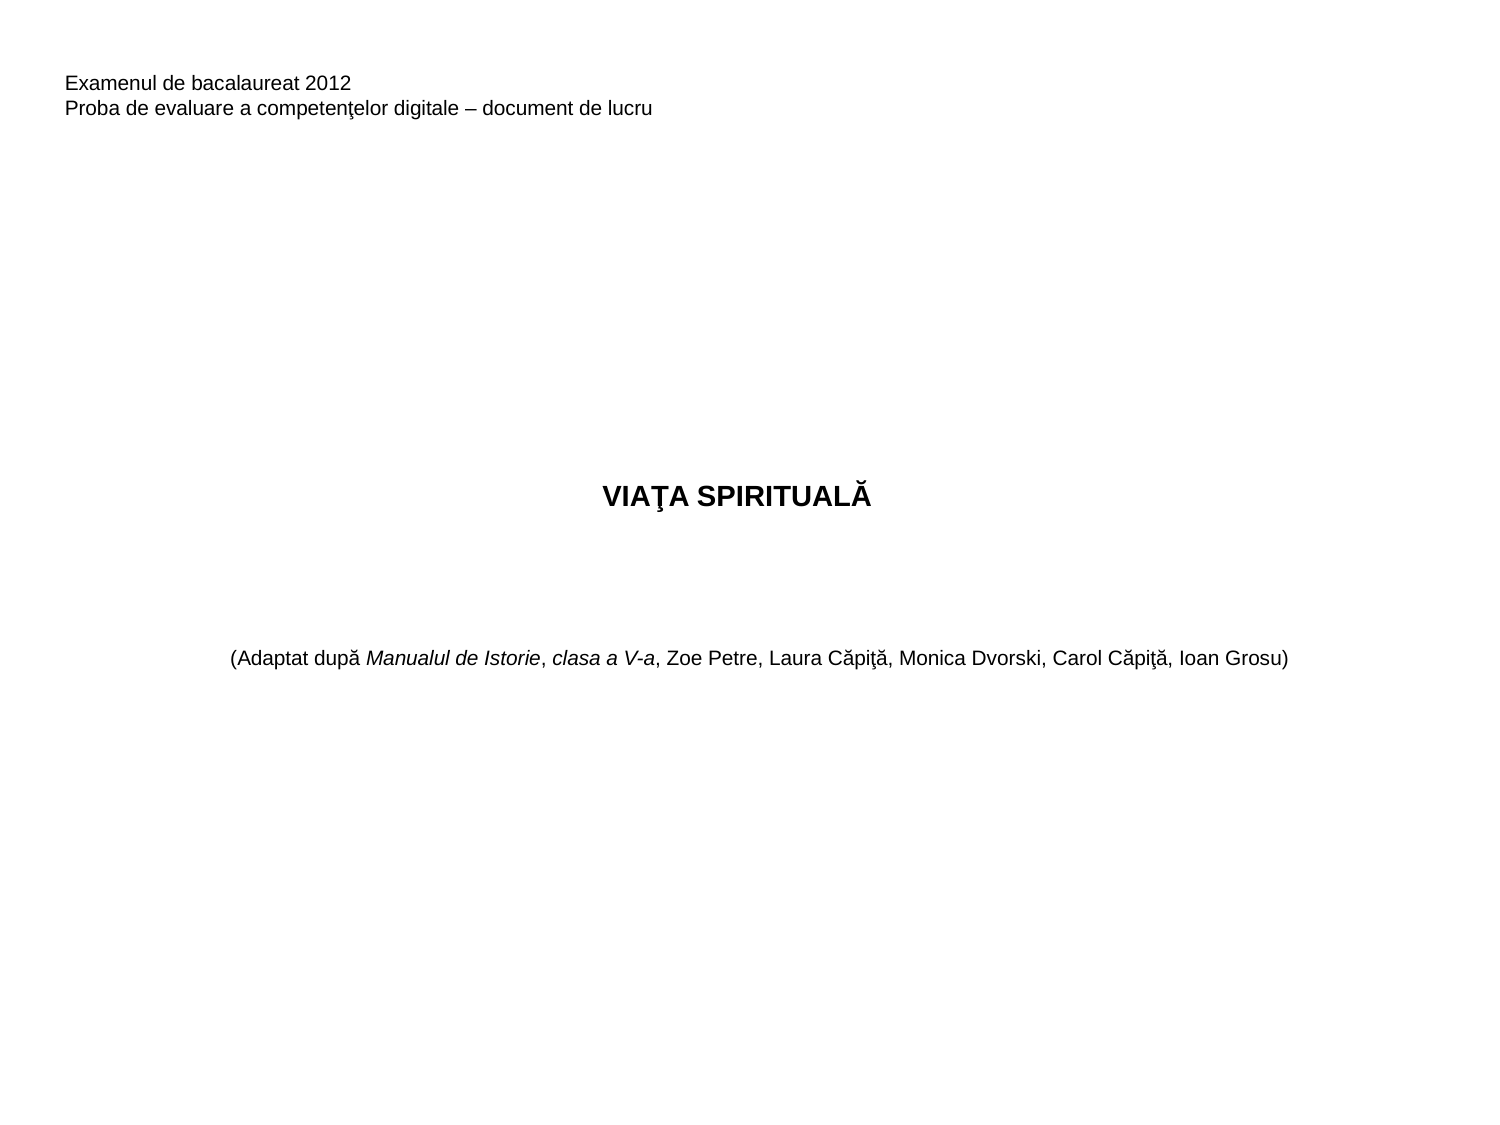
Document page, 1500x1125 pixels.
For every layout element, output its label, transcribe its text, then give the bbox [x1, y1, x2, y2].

text_box Examenul de bacalaureat 2012 Proba de evaluare a competenţelor digitale – document de lucru [50, 62, 1425, 128]
subtitle (Adaptat după Manualul de Istorie, clasa a V-a, Zoe Petre, Laura Căpiţă, Monica Dvorski, Carol Căpiţă, Ioan Grosu) [162, 637, 1363, 926]
title VIAŢA SPIRITUALĂ [112, 349, 1388, 591]
